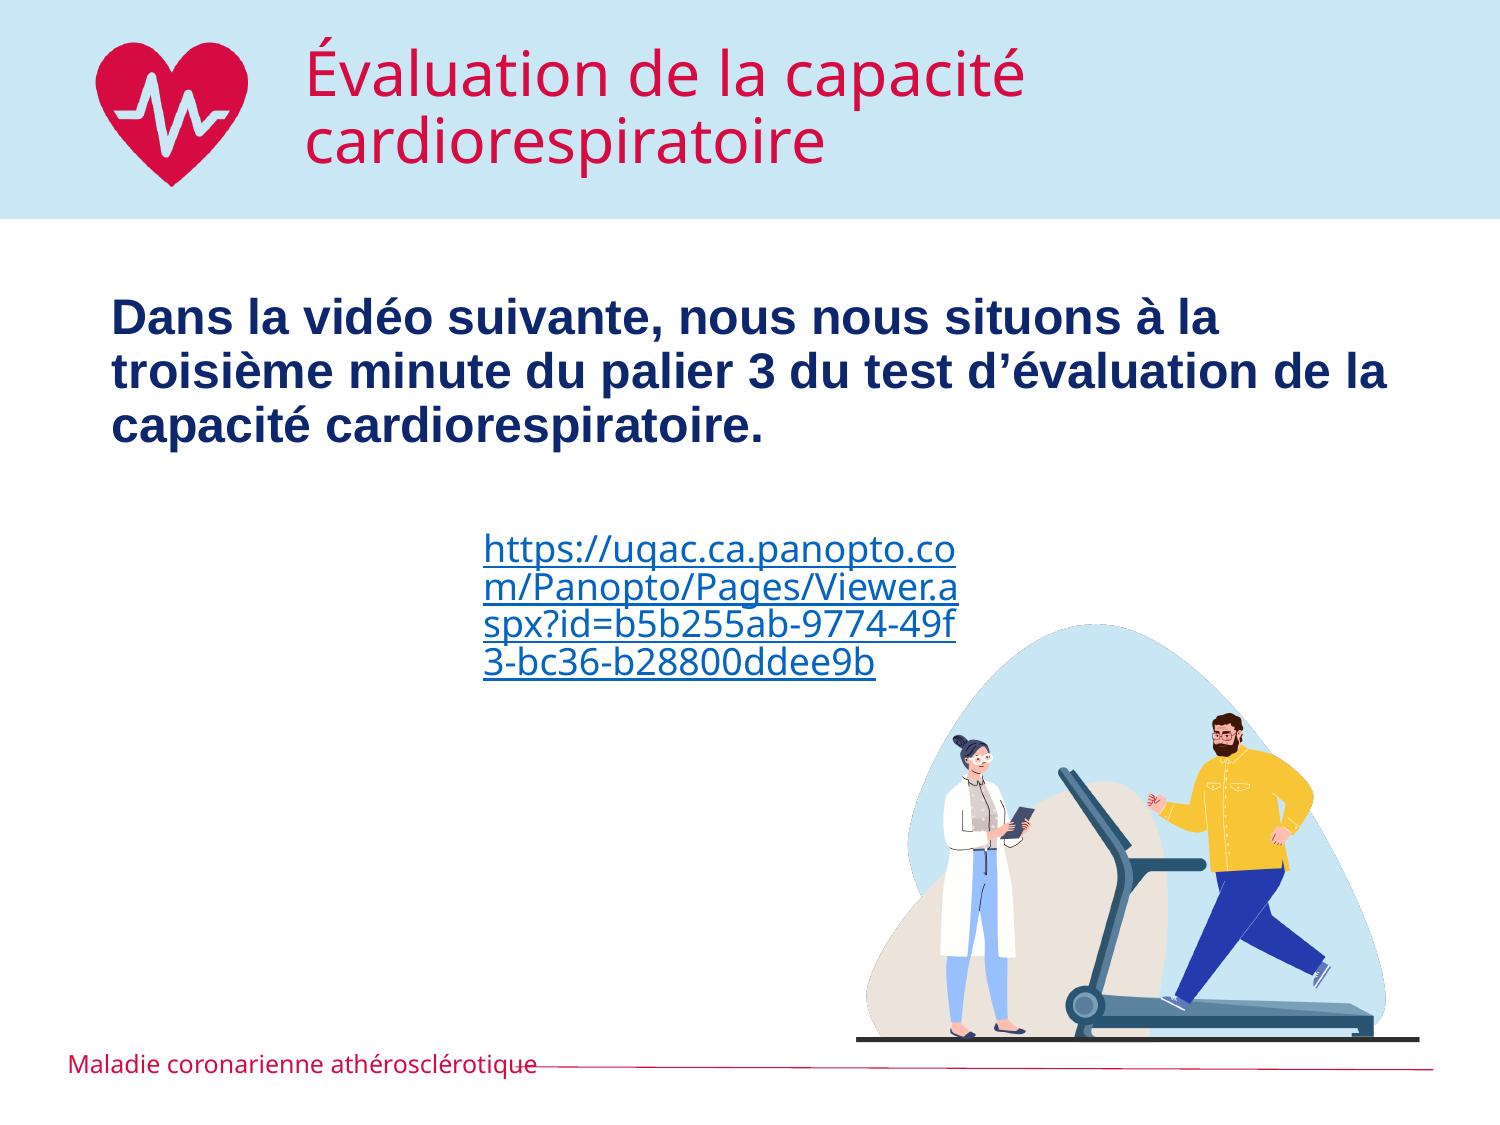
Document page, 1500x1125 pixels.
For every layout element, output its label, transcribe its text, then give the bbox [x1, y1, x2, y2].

title Évaluation de la capacité cardiorespiratoire [289, 59, 1455, 160]
picture [843, 575, 1456, 1125]
picture [64, 7, 279, 222]
text_box https://uqac.ca.panopto.com/Panopto/Pages/Viewer.aspx?id=b5b255ab-9774-49f3-bc36-b28800ddee9b [468, 517, 991, 584]
text_box Dans la vidéo suivante, nous nous situons à la troisième minute du palier 3 du test d’évaluation de la capacité cardiorespiratoire. [96, 283, 1409, 461]
